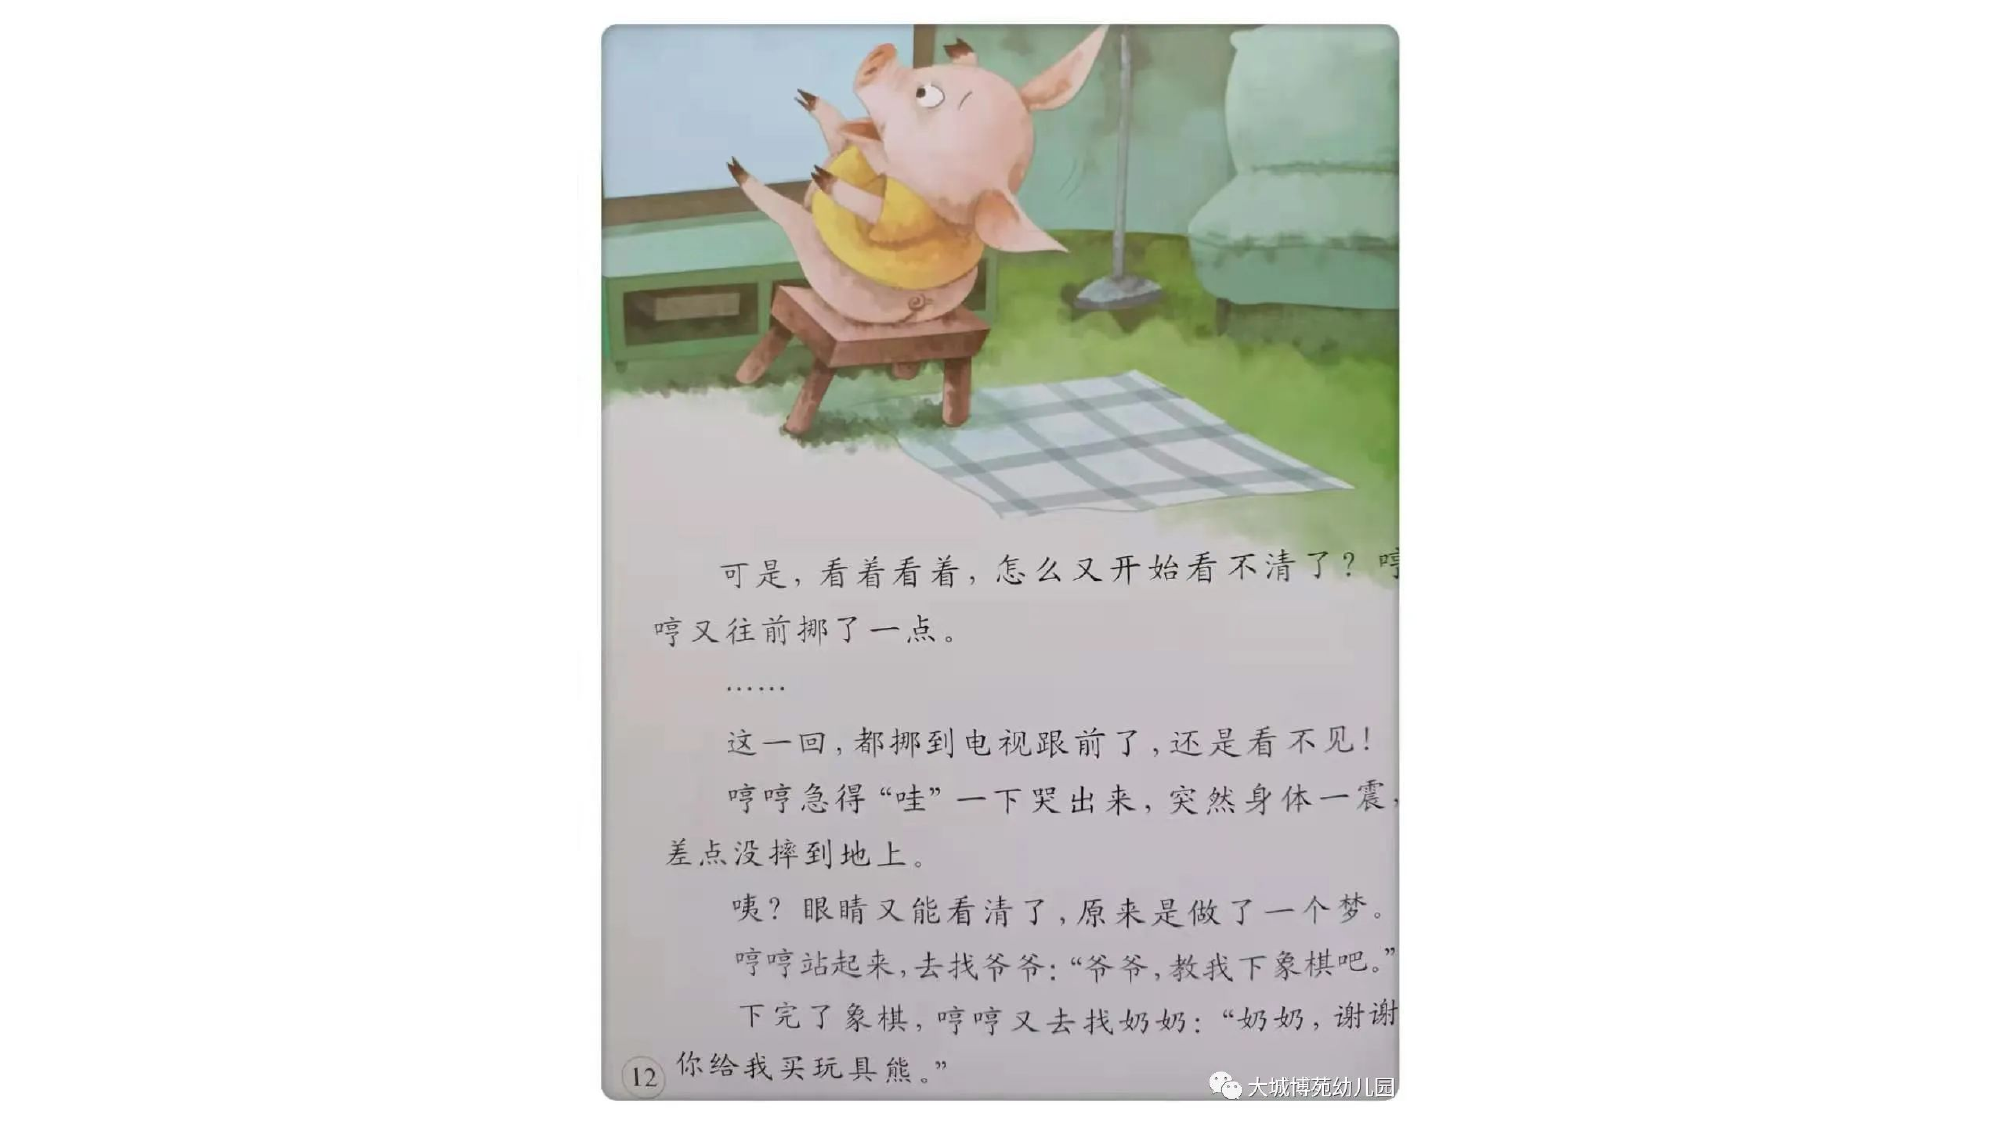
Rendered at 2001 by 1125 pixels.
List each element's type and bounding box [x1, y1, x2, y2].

picture [577, 0, 1423, 1125]
